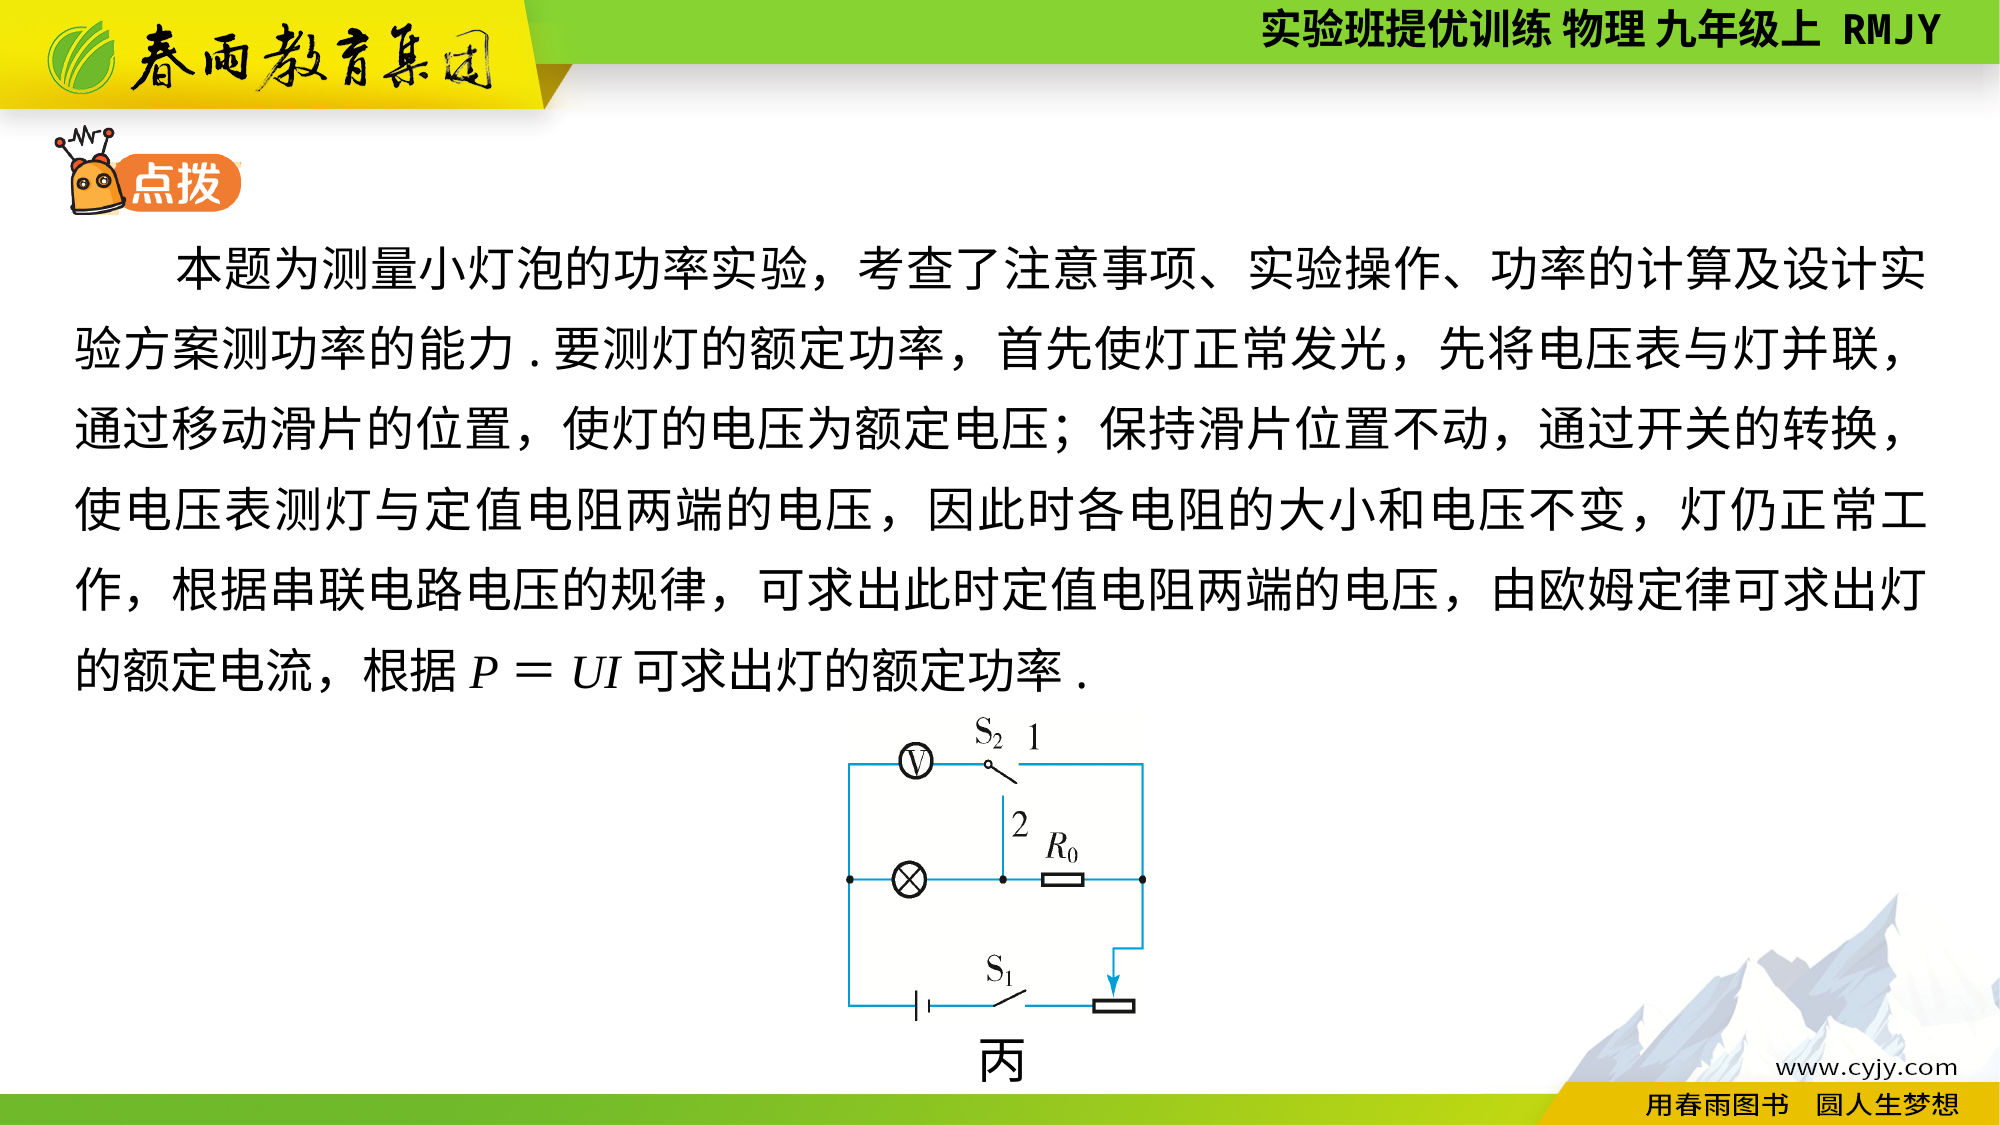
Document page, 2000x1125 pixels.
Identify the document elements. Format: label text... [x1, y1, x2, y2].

list 本题为测量小灯泡的功率实验，考查了注意事项、实验操作、功率的计算及设计实验方案测功率的能力.要测灯的额定功率，首先使灯正常发光，先将电压表与灯并联，通过移动滑片的位置，使灯的电压为额定电压；保持滑片位置不动，通过开关的转换，使电压表测灯与定值电阻两端的电压，因此时各电阻的大小和电压不变，灯仍正常工作，根据串联电路电压的规律，可求出此时定值电阻两端的电压，由欧姆定律可求出灯的额定电流，根据P＝UI可求出灯的额定功率. [59, 207, 1944, 701]
picture [0, 0, 2000, 1125]
text_box 丙 [962, 1030, 1043, 1097]
